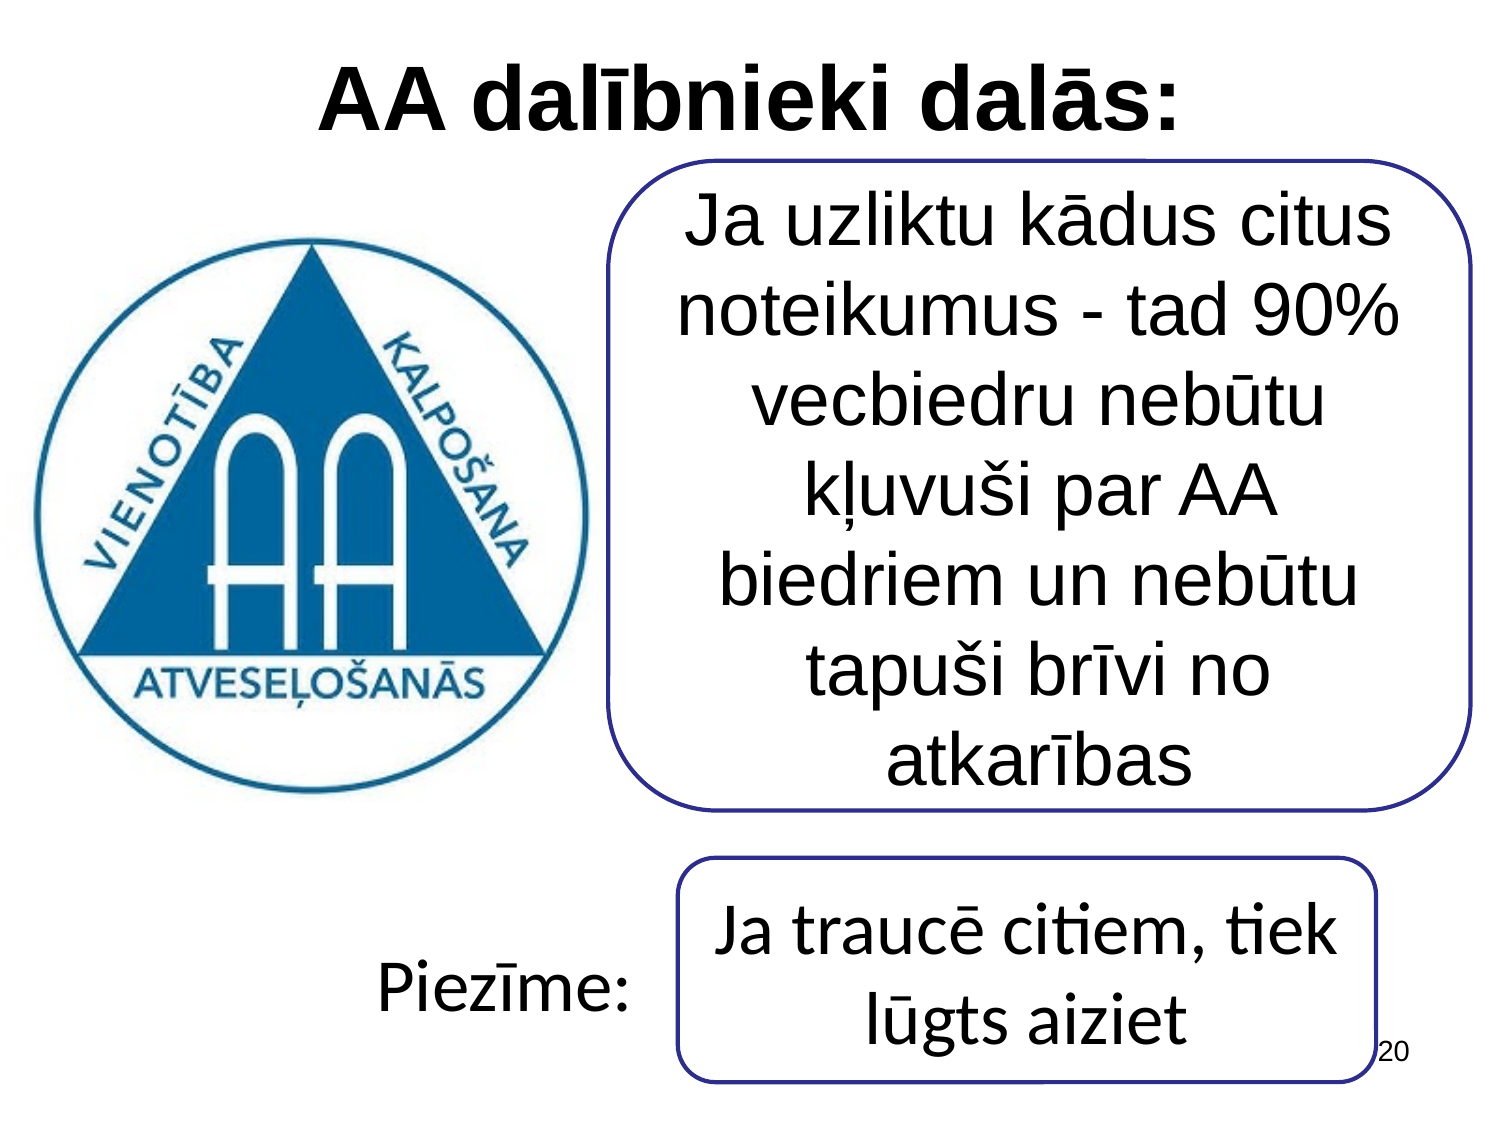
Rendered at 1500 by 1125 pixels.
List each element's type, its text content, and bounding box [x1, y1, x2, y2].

title AA dalībnieki dalās: [0, 18, 1500, 169]
text_box Ja uzliktu kādus citus noteikumus - tad 90% vecbiedru nebūtu kļuvuši par AA biedriem un nebūtu tapuši brīvi no atkarības [631, 158, 1473, 813]
picture [0, 172, 627, 896]
text_box Ja traucē citiem, tiek lūgts aiziet [675, 855, 1379, 1085]
text_box Piezīme: [361, 928, 649, 1034]
slide_number 20 [1074, 1024, 1426, 1103]
